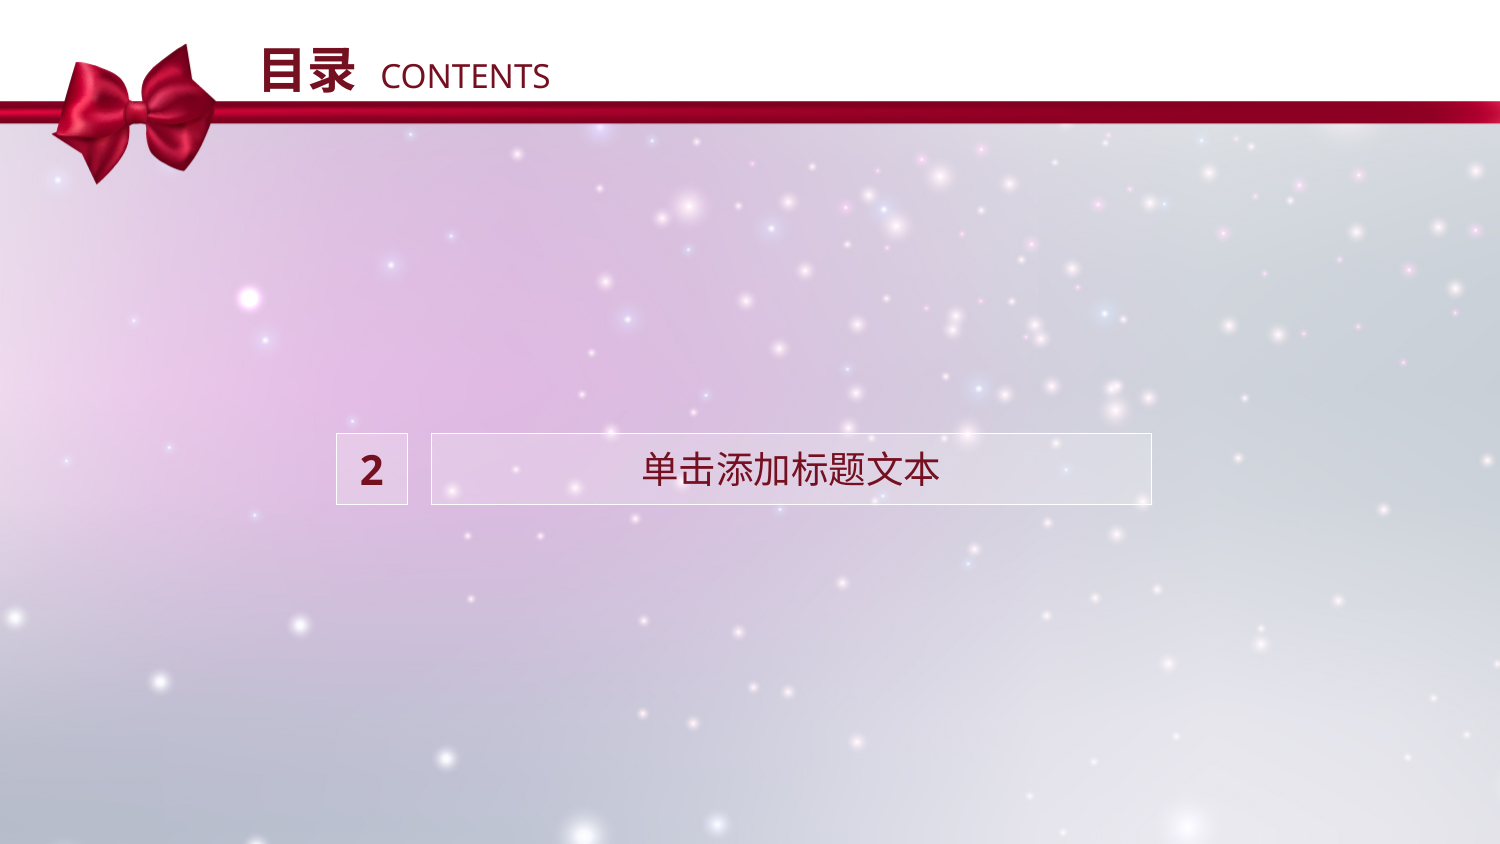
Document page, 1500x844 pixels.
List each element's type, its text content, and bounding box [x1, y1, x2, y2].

text_box 单击添加标题文本 [430, 433, 1152, 505]
picture [0, 0, 1500, 844]
text_box 2 [336, 433, 408, 505]
text_box 目录 CONTENTS [242, 31, 566, 107]
